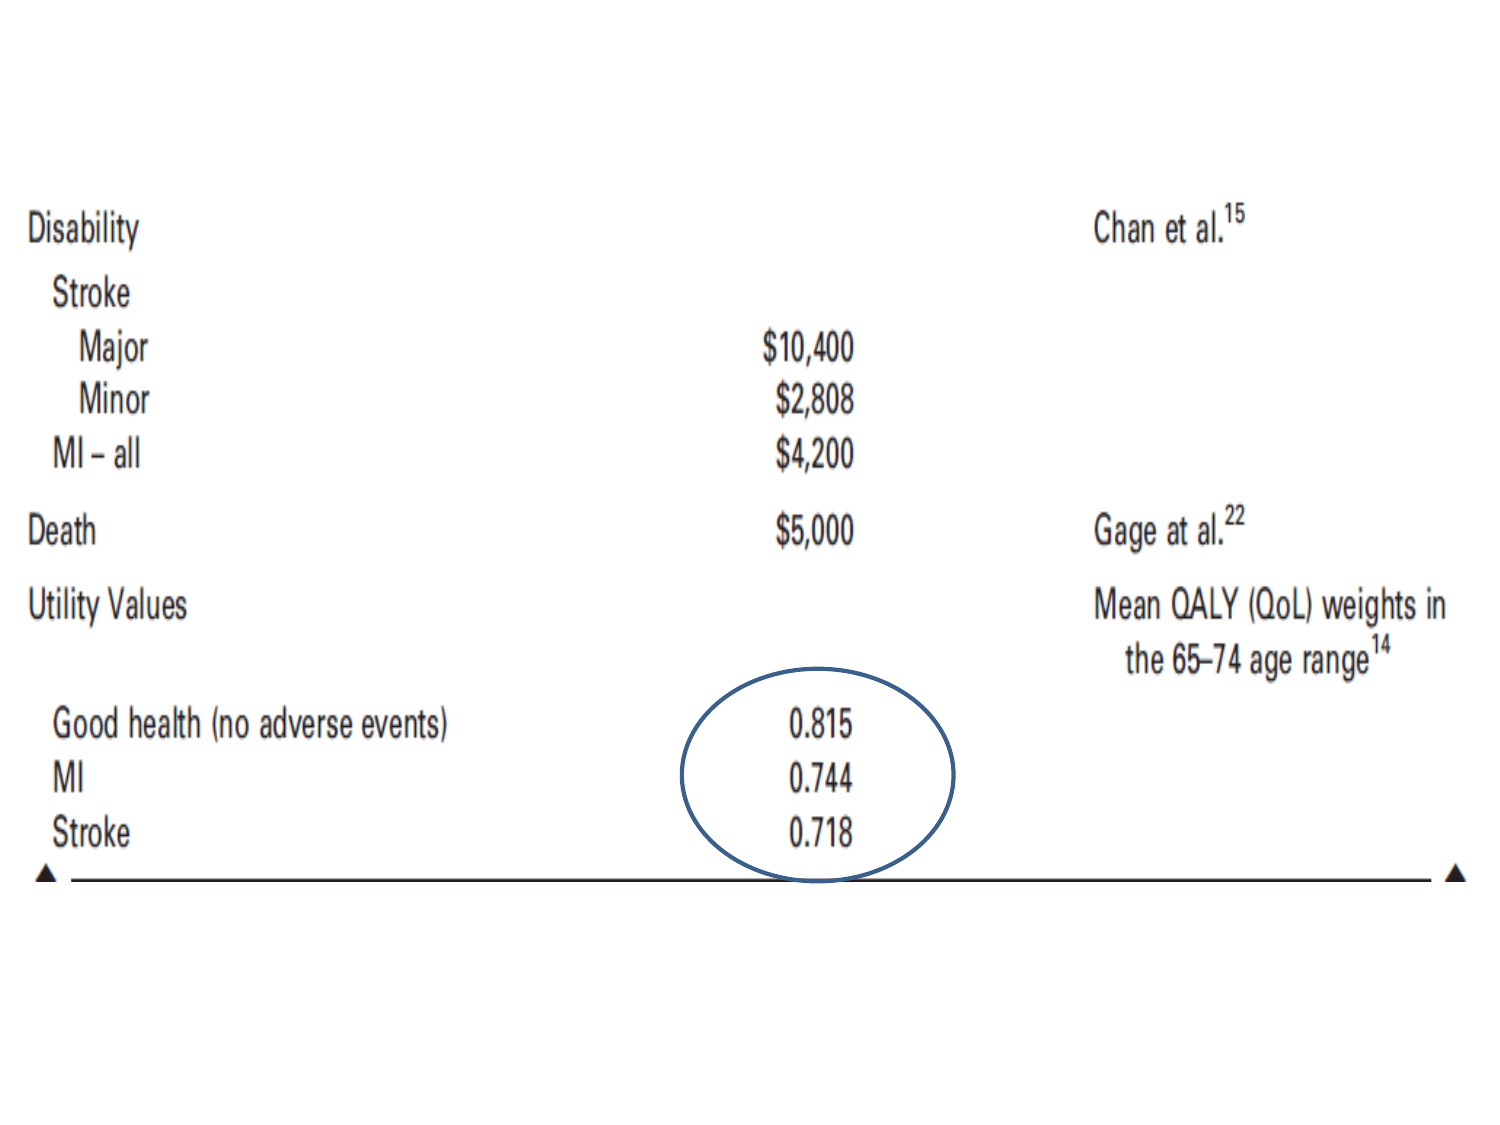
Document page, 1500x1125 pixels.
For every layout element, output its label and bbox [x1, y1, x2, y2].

picture [0, 196, 1500, 882]
